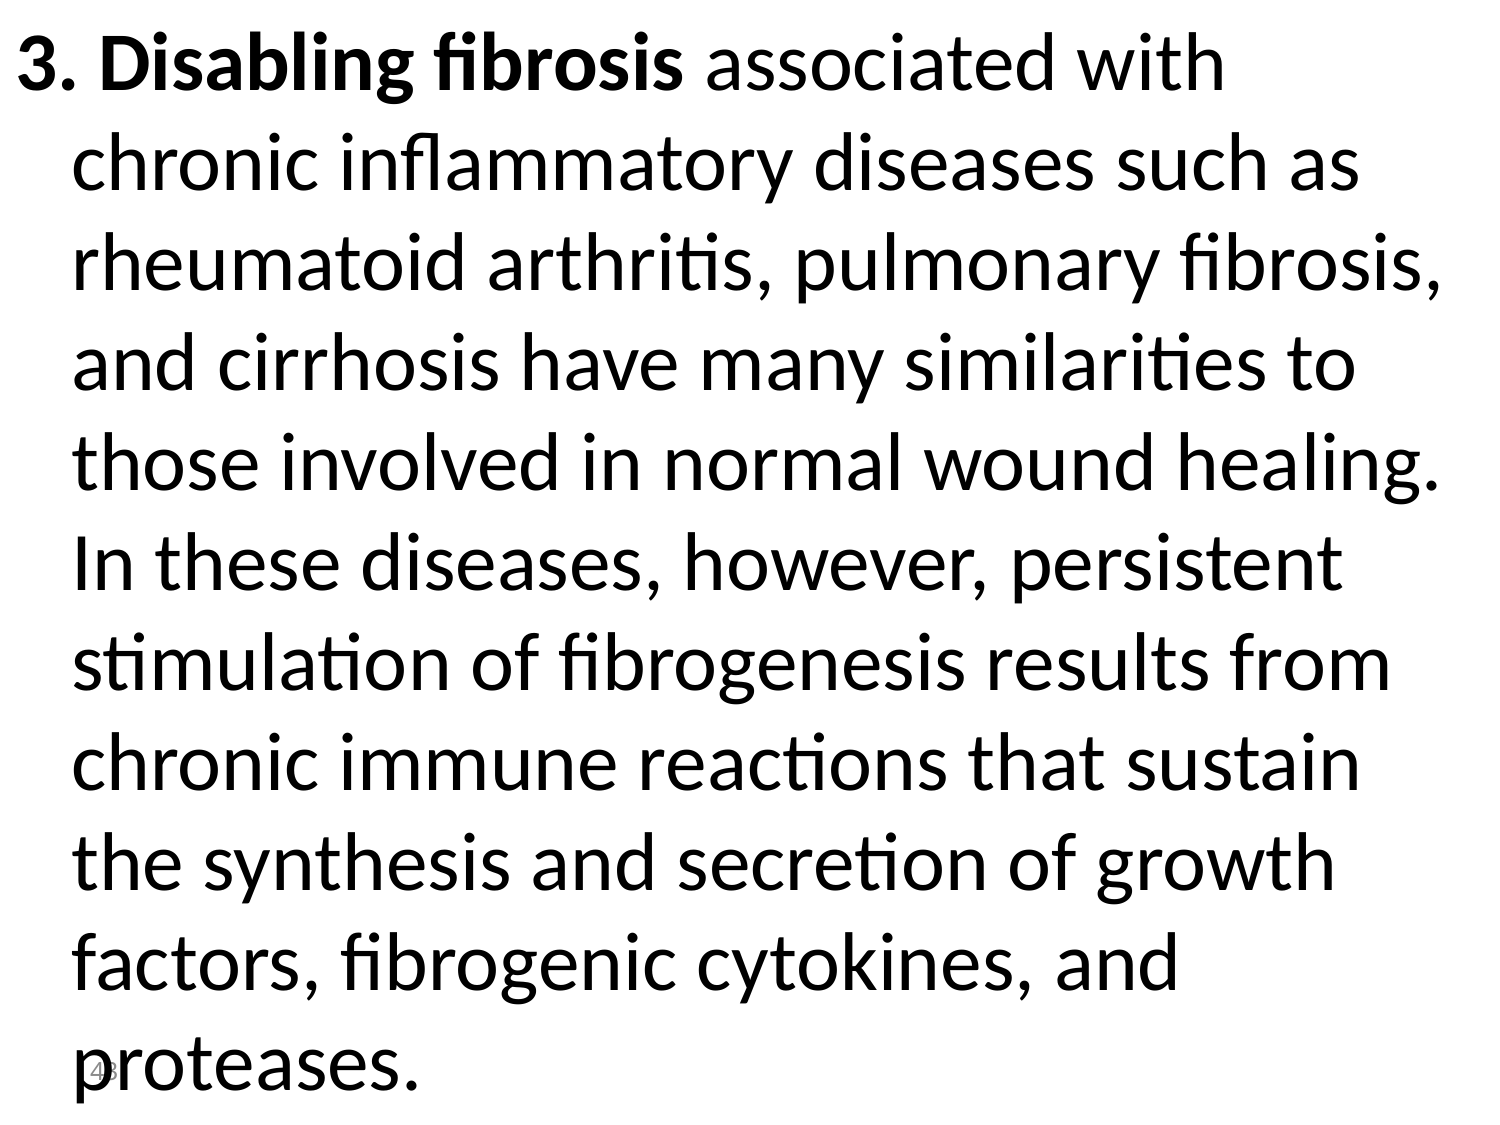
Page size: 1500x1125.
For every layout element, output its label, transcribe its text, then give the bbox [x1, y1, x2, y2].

slide_number 43 [75, 1042, 425, 1103]
list 3. Disabling fibrosis associated with chronic inflammatory diseases such as rheumatoid arthritis, pulmonary fibrosis, and cirrhosis have many similarities to those involved in normal wound healing. In these diseases, however, persistent stimulation of fibrogenesis results from chronic immune reactions that sustain the synthesis and secretion of growth factors, fibrogenic cytokines, and proteases. [0, 0, 1500, 1125]
